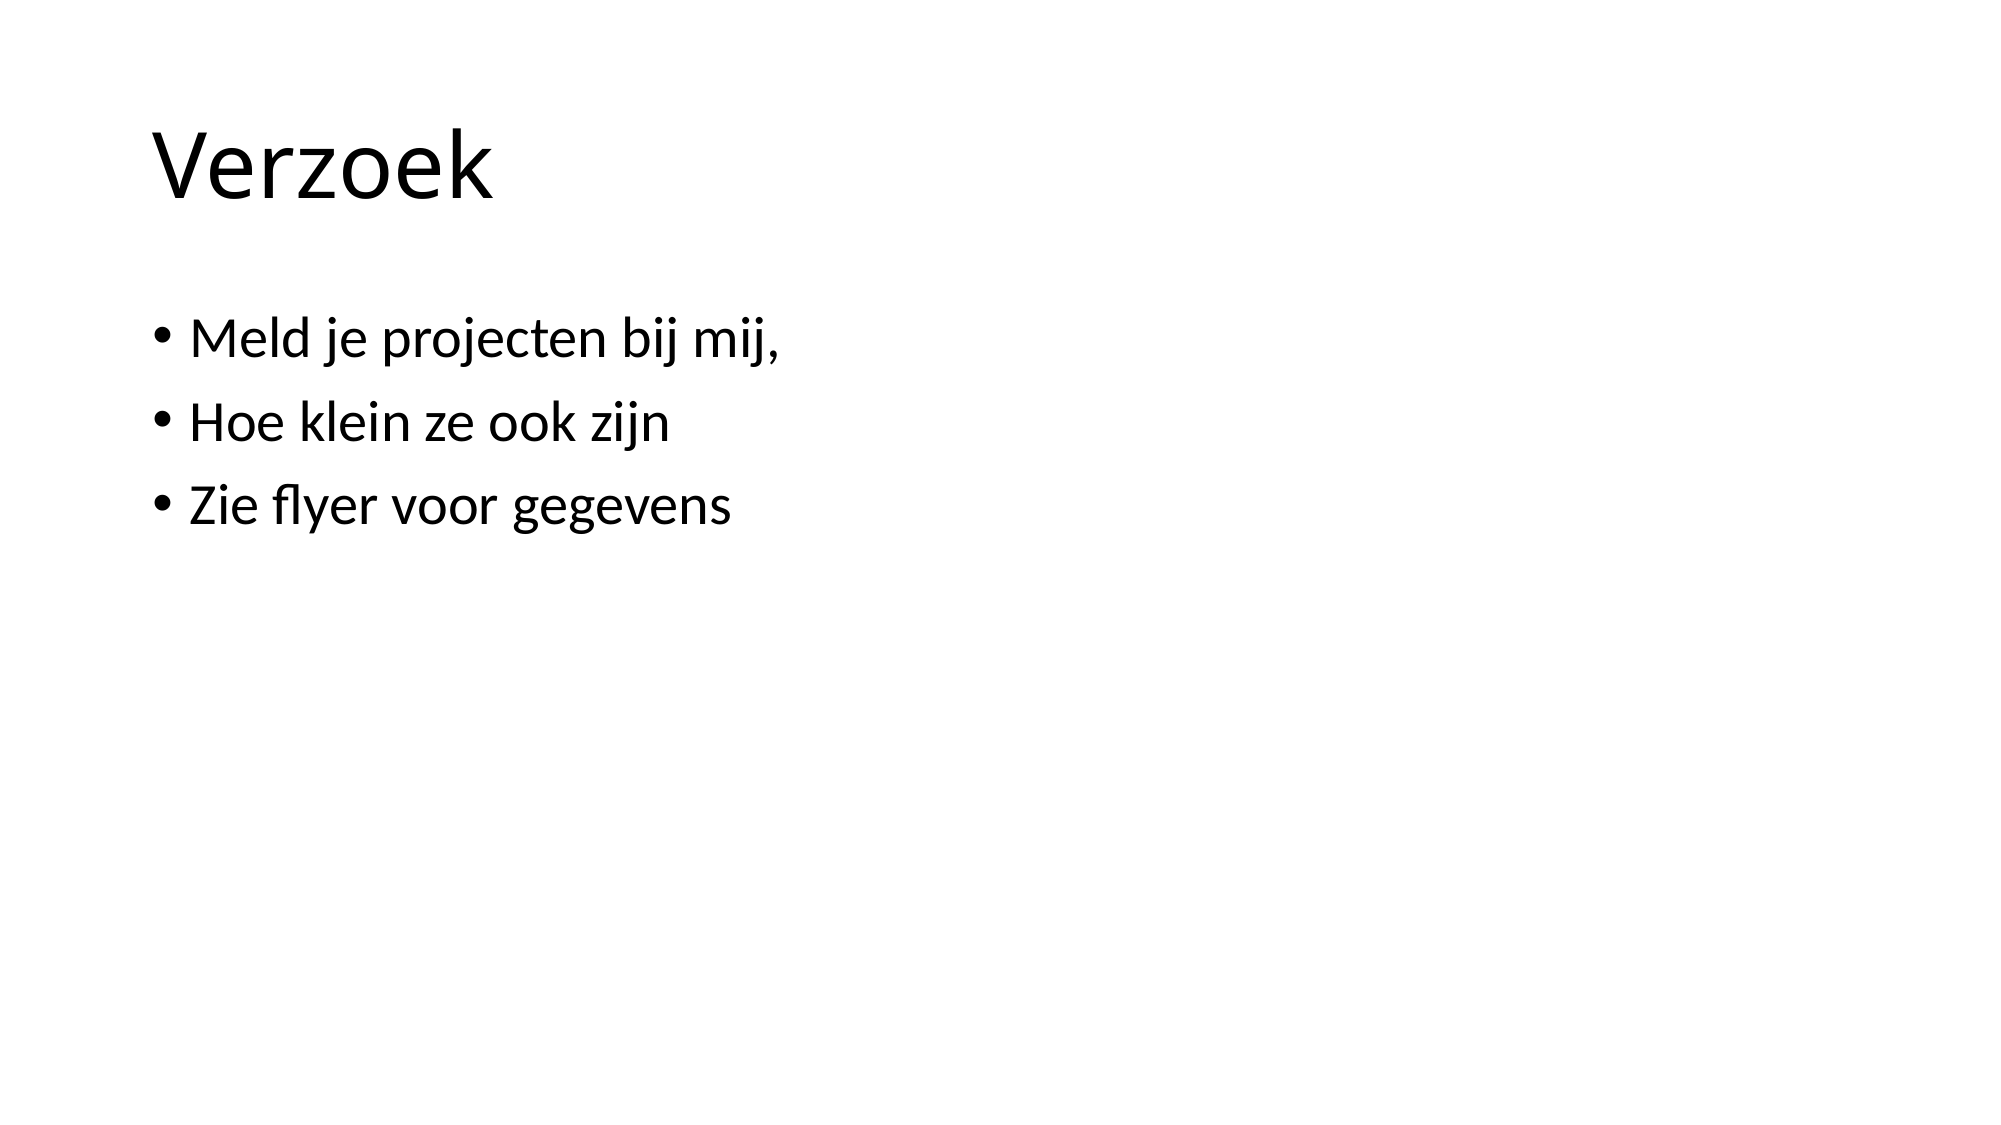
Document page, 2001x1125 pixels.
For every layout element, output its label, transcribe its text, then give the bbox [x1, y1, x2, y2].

list Meld je projecten bij mij, Hoe klein ze ook zijn Zie flyer voor gegevens [137, 299, 1863, 1014]
title Verzoek [137, 59, 1863, 278]
